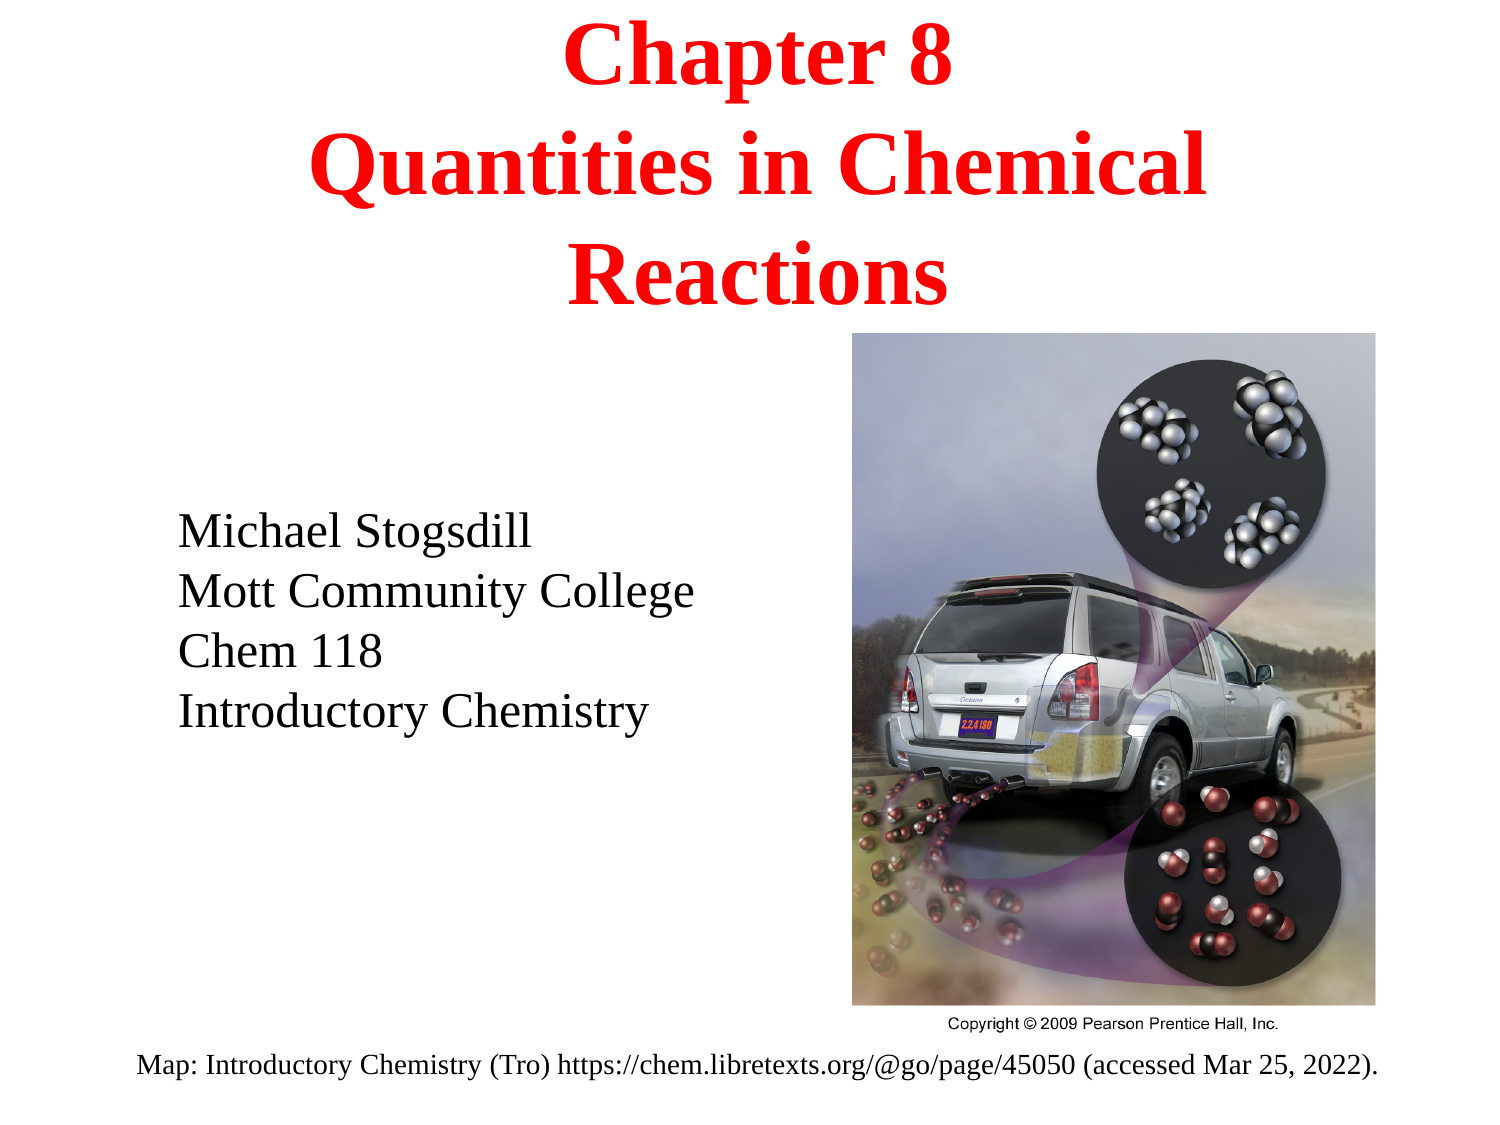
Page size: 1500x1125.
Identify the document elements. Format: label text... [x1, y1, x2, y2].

text_box Chapter 8 Quantities in Chemical Reactions [262, 64, 1254, 252]
picture [846, 327, 1381, 1040]
text_box Michael Stogsdill Mott Community College Chem 118 Introductory Chemistry [163, 490, 711, 806]
text_box Map: Introductory Chemistry (Tro) https://chem.libretexts.org/@go/page/45050 (accessed Mar 25, 2022). [121, 1037, 1396, 1088]
text_box [62, 350, 841, 696]
text_box [237, 0, 1288, 150]
